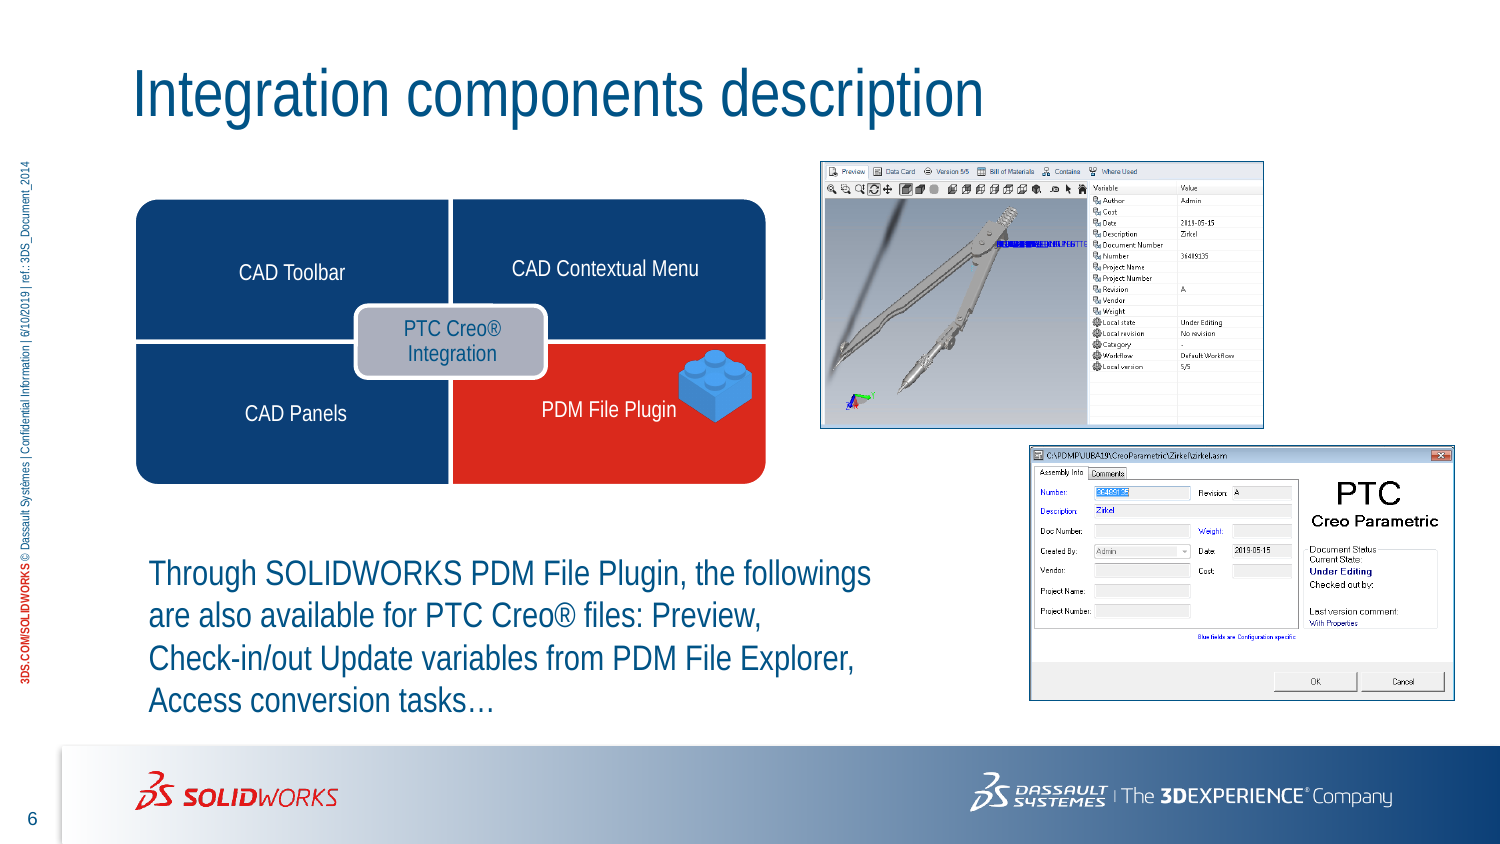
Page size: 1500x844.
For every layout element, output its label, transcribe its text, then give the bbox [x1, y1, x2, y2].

picture [820, 161, 1264, 429]
title Integration components description [118, 59, 1418, 121]
picture [962, 771, 1400, 812]
picture [677, 348, 752, 424]
picture [1029, 445, 1455, 701]
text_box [133, 197, 768, 487]
text_box Through SOLIDWORKS PDM File Plugin, the followings are also available for PTC Creo® files: Preview, Check-in/out Update variables from PDM File Explorer, Access conversion tasks… [133, 542, 928, 728]
picture [135, 771, 338, 810]
